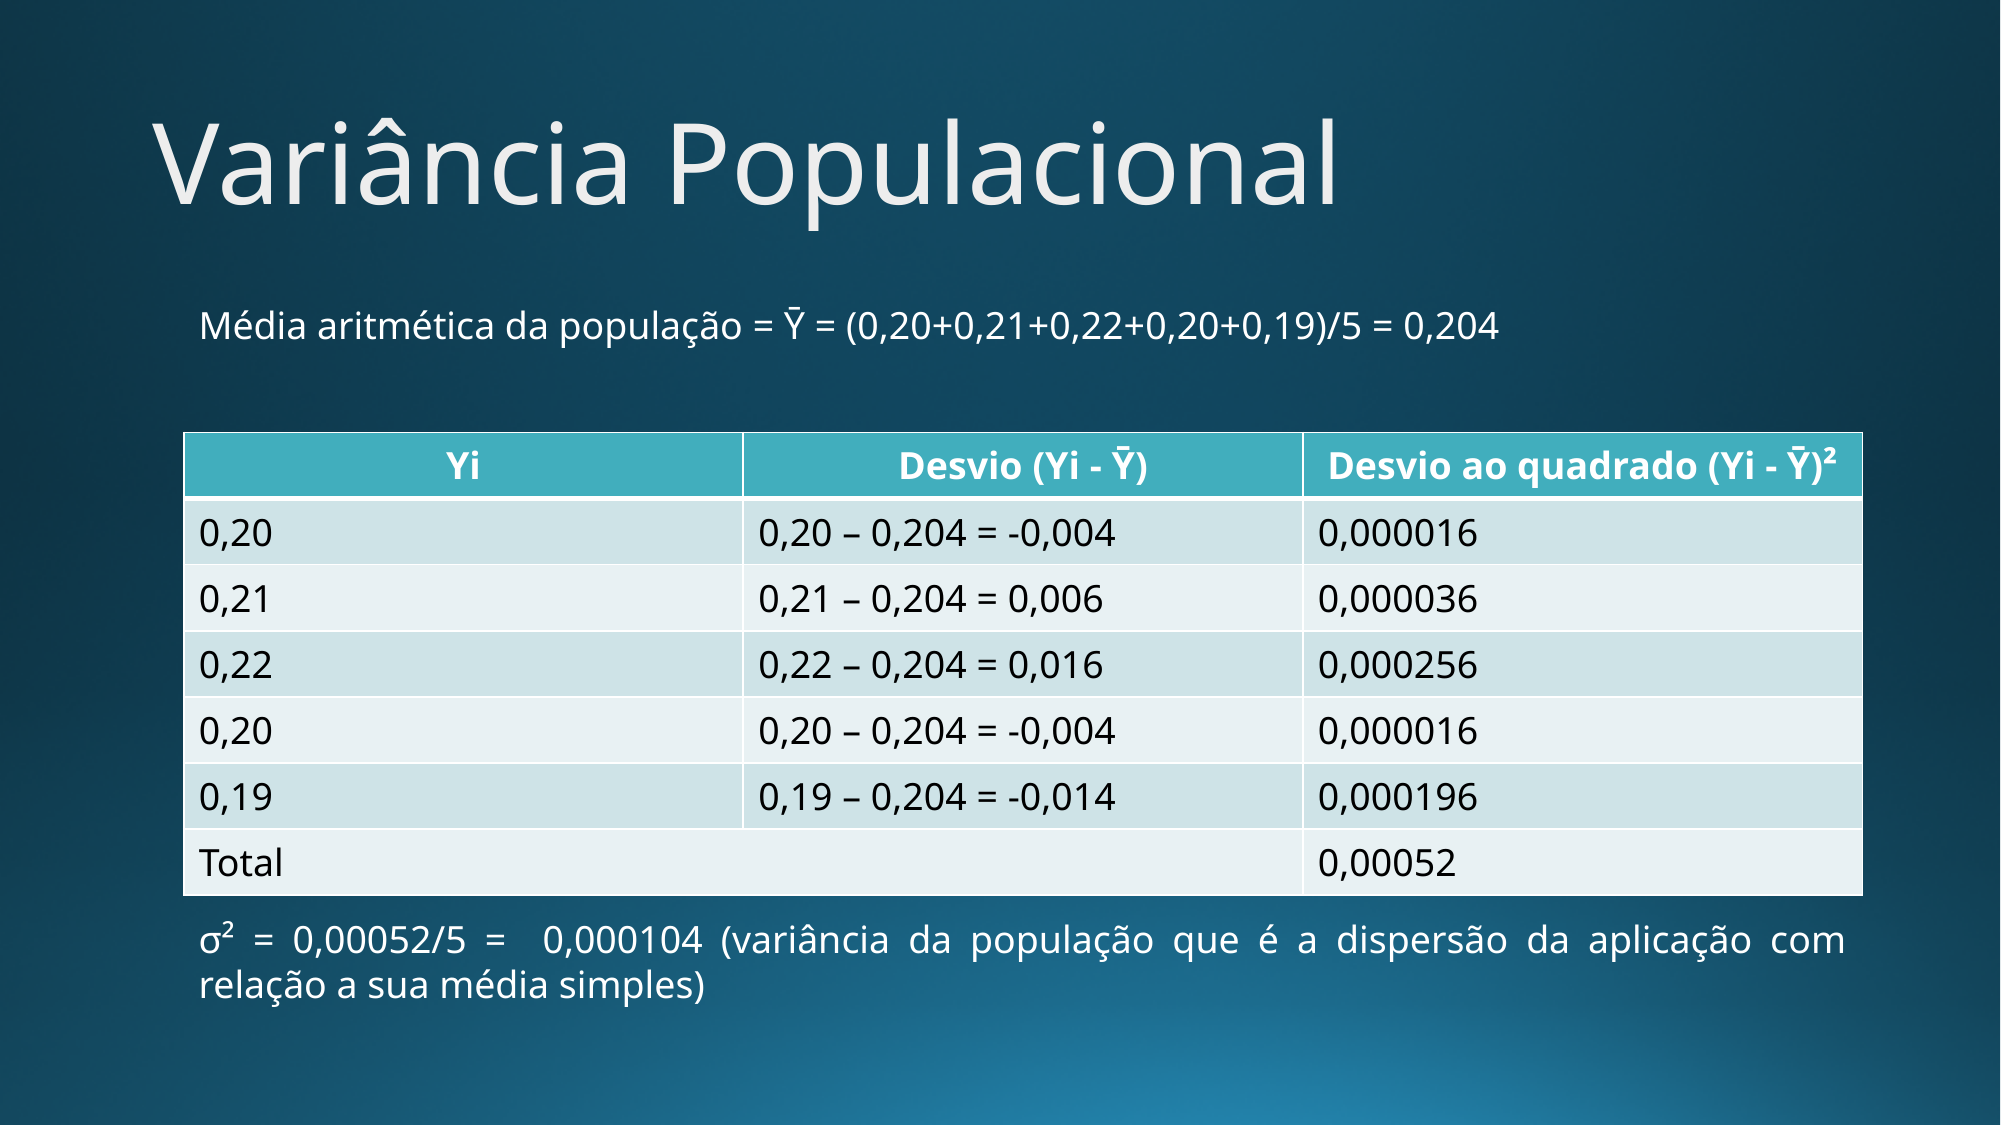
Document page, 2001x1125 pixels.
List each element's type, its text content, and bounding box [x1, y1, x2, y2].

table_cell 0,22 [185, 632, 742, 696]
text_box Média aritmética da população = Ῡ = (0,20+0,21+0,22+0,20+0,19)/5 = 0,204 [183, 294, 1529, 354]
table_cell 0,000196 [1304, 764, 1862, 828]
text_box Variância Populacional [137, 59, 1863, 278]
table_cell 0,22 – 0,204 = 0,016 [744, 632, 1302, 696]
table_cell 0,19 – 0,204 = -0,014 [744, 764, 1302, 828]
table_header Desvio (Yi - Ῡ) [744, 433, 1302, 496]
picture [0, 0, 2001, 1125]
table_header Desvio ao quadrado (Yi - Ῡ)² [1304, 433, 1862, 496]
table_cell Total [185, 830, 1302, 894]
text_box σ² = 0,00052/5 = 0,000104 (variância da população que é a dispersão da aplicação com relação a sua média simples) [183, 908, 1863, 1058]
table_cell 0,20 [185, 501, 742, 564]
table_header Yi [185, 433, 742, 496]
table_cell 0,21 [185, 565, 742, 630]
table_cell 0,19 [185, 764, 742, 828]
table_cell 0,000256 [1304, 632, 1862, 696]
table_cell 0,20 – 0,204 = -0,004 [744, 501, 1302, 564]
table_cell 0,21 – 0,204 = 0,006 [744, 565, 1302, 630]
table_cell 0,00052 [1304, 830, 1862, 894]
table_cell 0,20 [185, 698, 742, 762]
table_cell 0,000016 [1304, 698, 1862, 762]
table_cell 0,000016 [1304, 501, 1862, 564]
table_cell 0,20 – 0,204 = -0,004 [744, 698, 1302, 762]
table_cell 0,000036 [1304, 565, 1862, 630]
